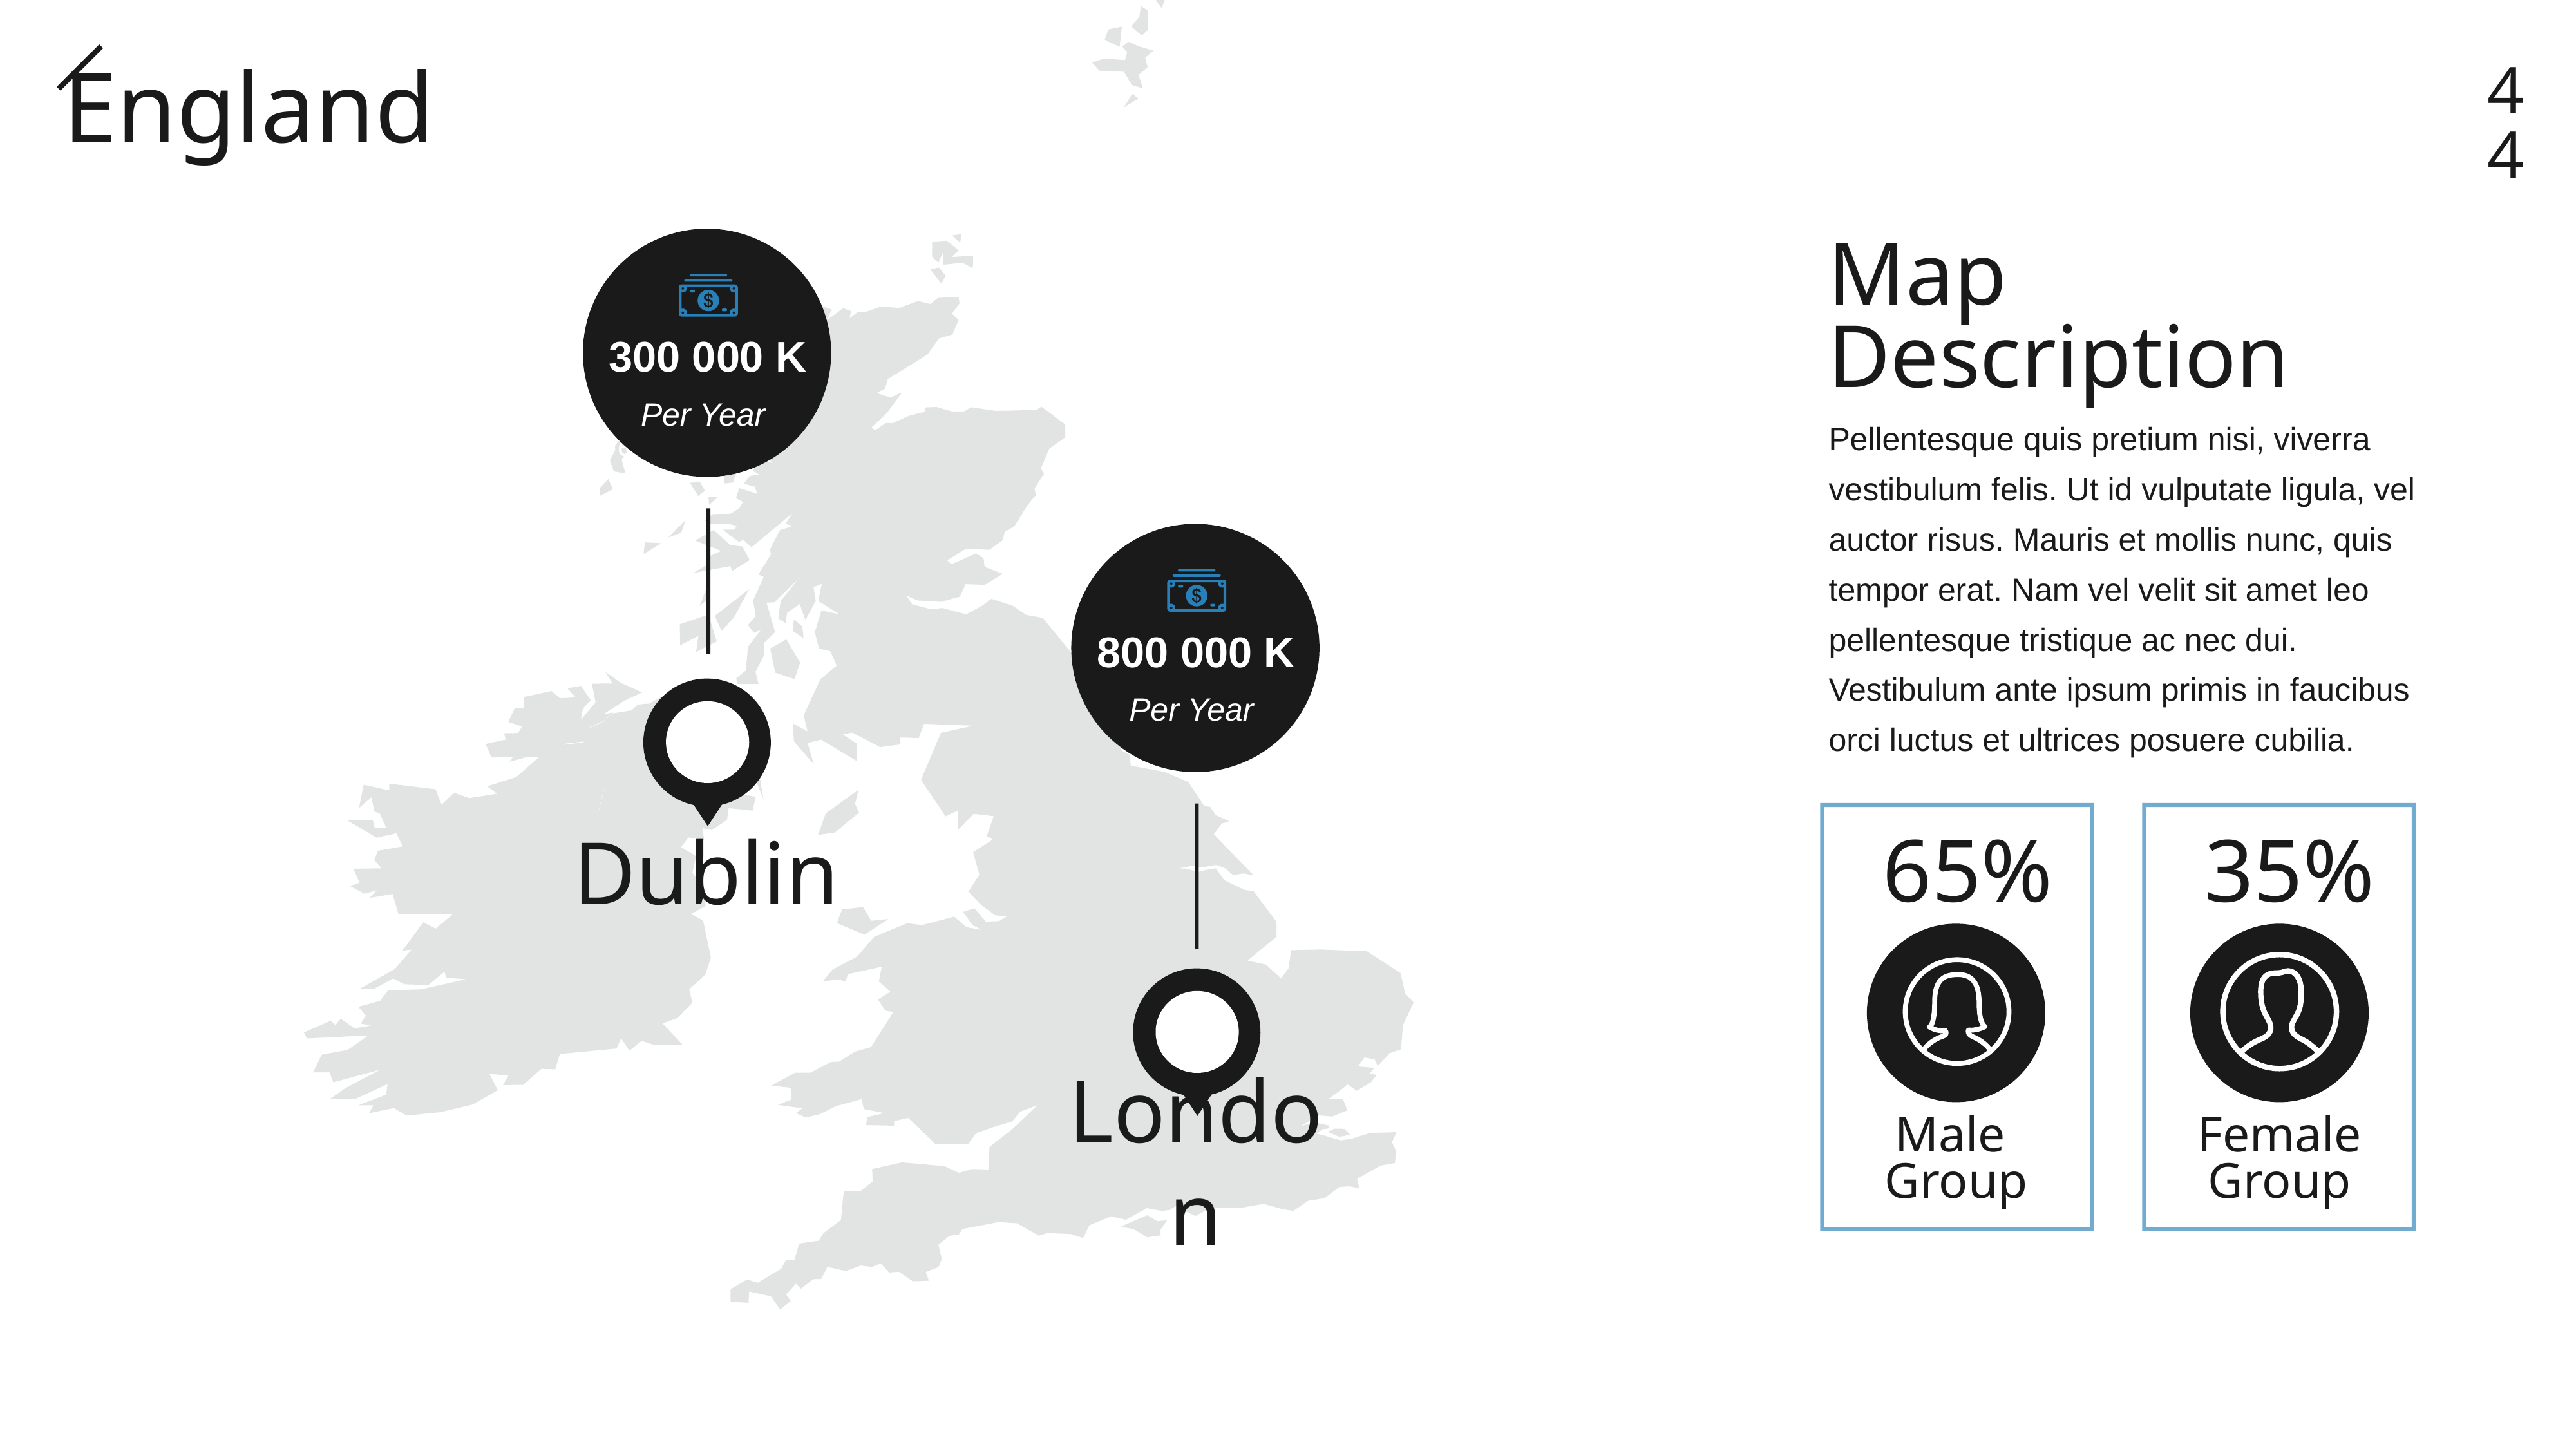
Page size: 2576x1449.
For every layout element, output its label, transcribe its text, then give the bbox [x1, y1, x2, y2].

text_box Male Group [1839, 1108, 2074, 1214]
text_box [303, 0, 1414, 1310]
text_box Pellentesque quis pretium nisi, viverra vestibulum felis. Ut id vulputate ligula, vel auctor risus. Mauris et mollis nunc, quis tempor erat. Nam vel velit sit amet leo pellentesque tristique ac nec dui. Vestibulum ante ipsum primis in faucibus orci luctus et ultrices posuere cubilia. [1828, 406, 2427, 746]
text_box [1902, 957, 2012, 1066]
text_box Female Group [2162, 1108, 2398, 1214]
text_box England [63, 46, 299, 162]
text_box [2144, 804, 2414, 1229]
text_box [1866, 923, 2045, 1103]
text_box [1071, 524, 1321, 773]
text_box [582, 228, 832, 477]
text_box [1133, 968, 1261, 1117]
text_box [1822, 804, 2092, 1229]
text_box 65% [1882, 831, 2053, 917]
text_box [643, 678, 772, 827]
text_box Map Description [1828, 278, 2408, 365]
slide_number 44 [2477, 44, 2535, 122]
text_box [2190, 923, 2369, 1103]
text_box [2220, 952, 2340, 1072]
text_box 35% [2204, 831, 2375, 917]
